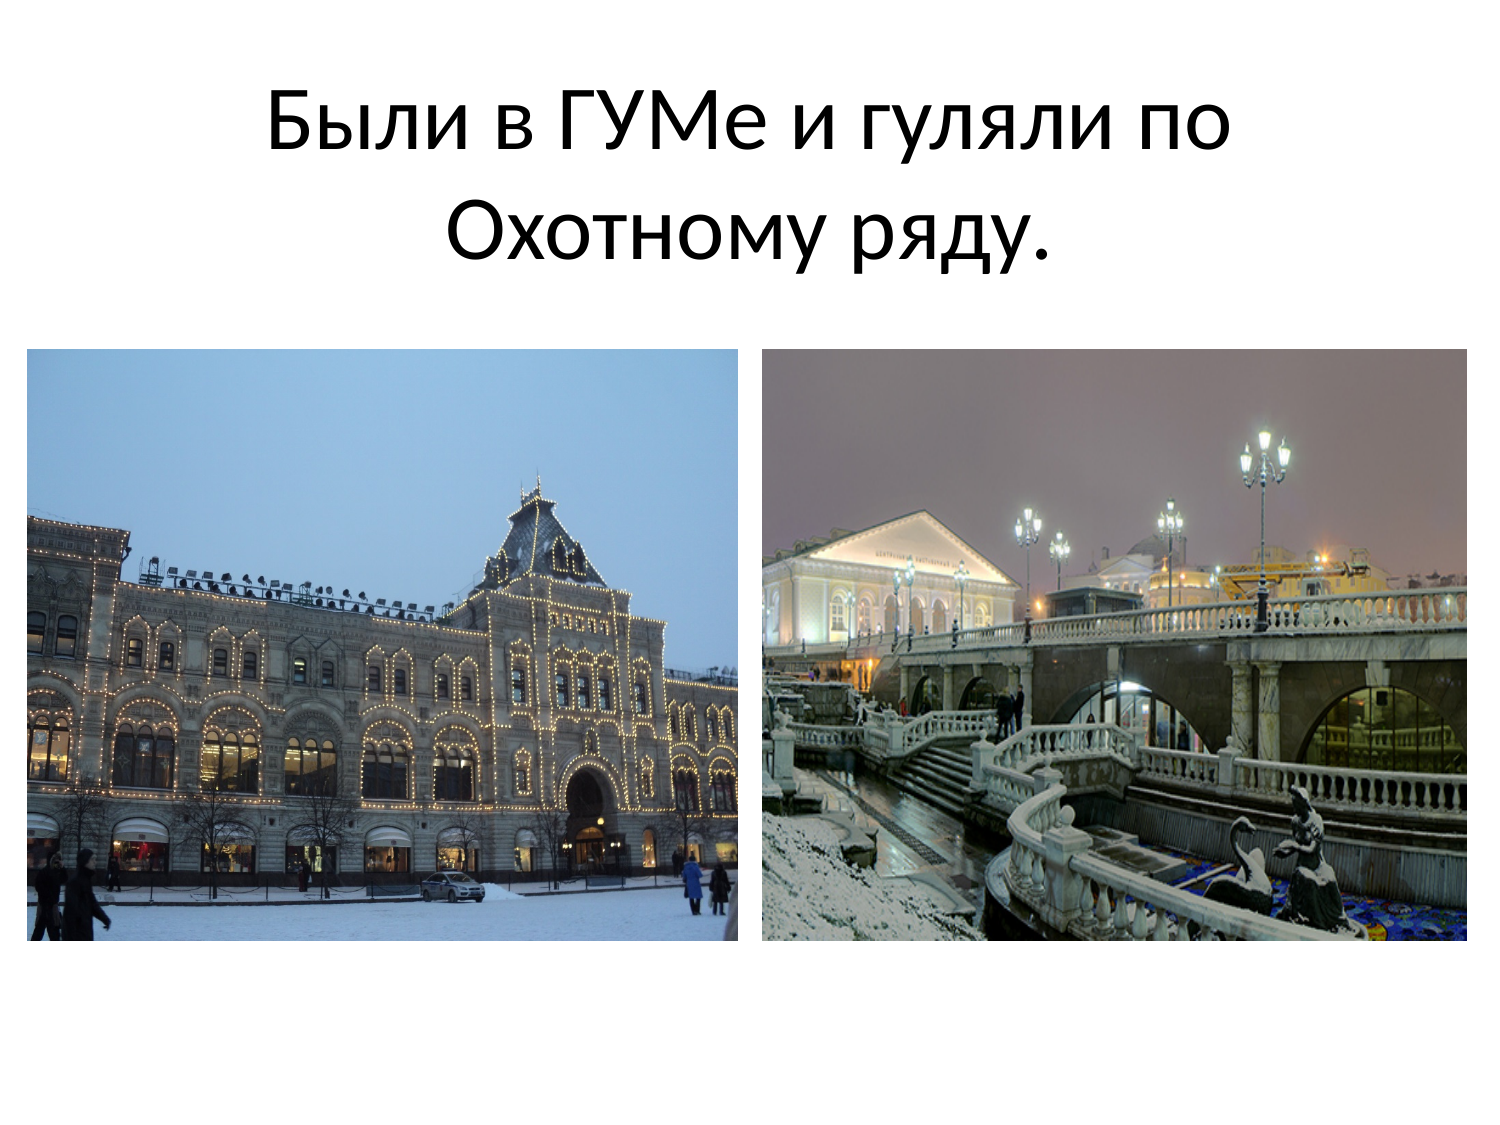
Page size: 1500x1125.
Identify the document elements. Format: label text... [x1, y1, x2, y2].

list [27, 349, 738, 941]
title Были в ГУМе и гуляли по Охотному ряду. [75, 45, 1425, 291]
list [762, 349, 1467, 941]
